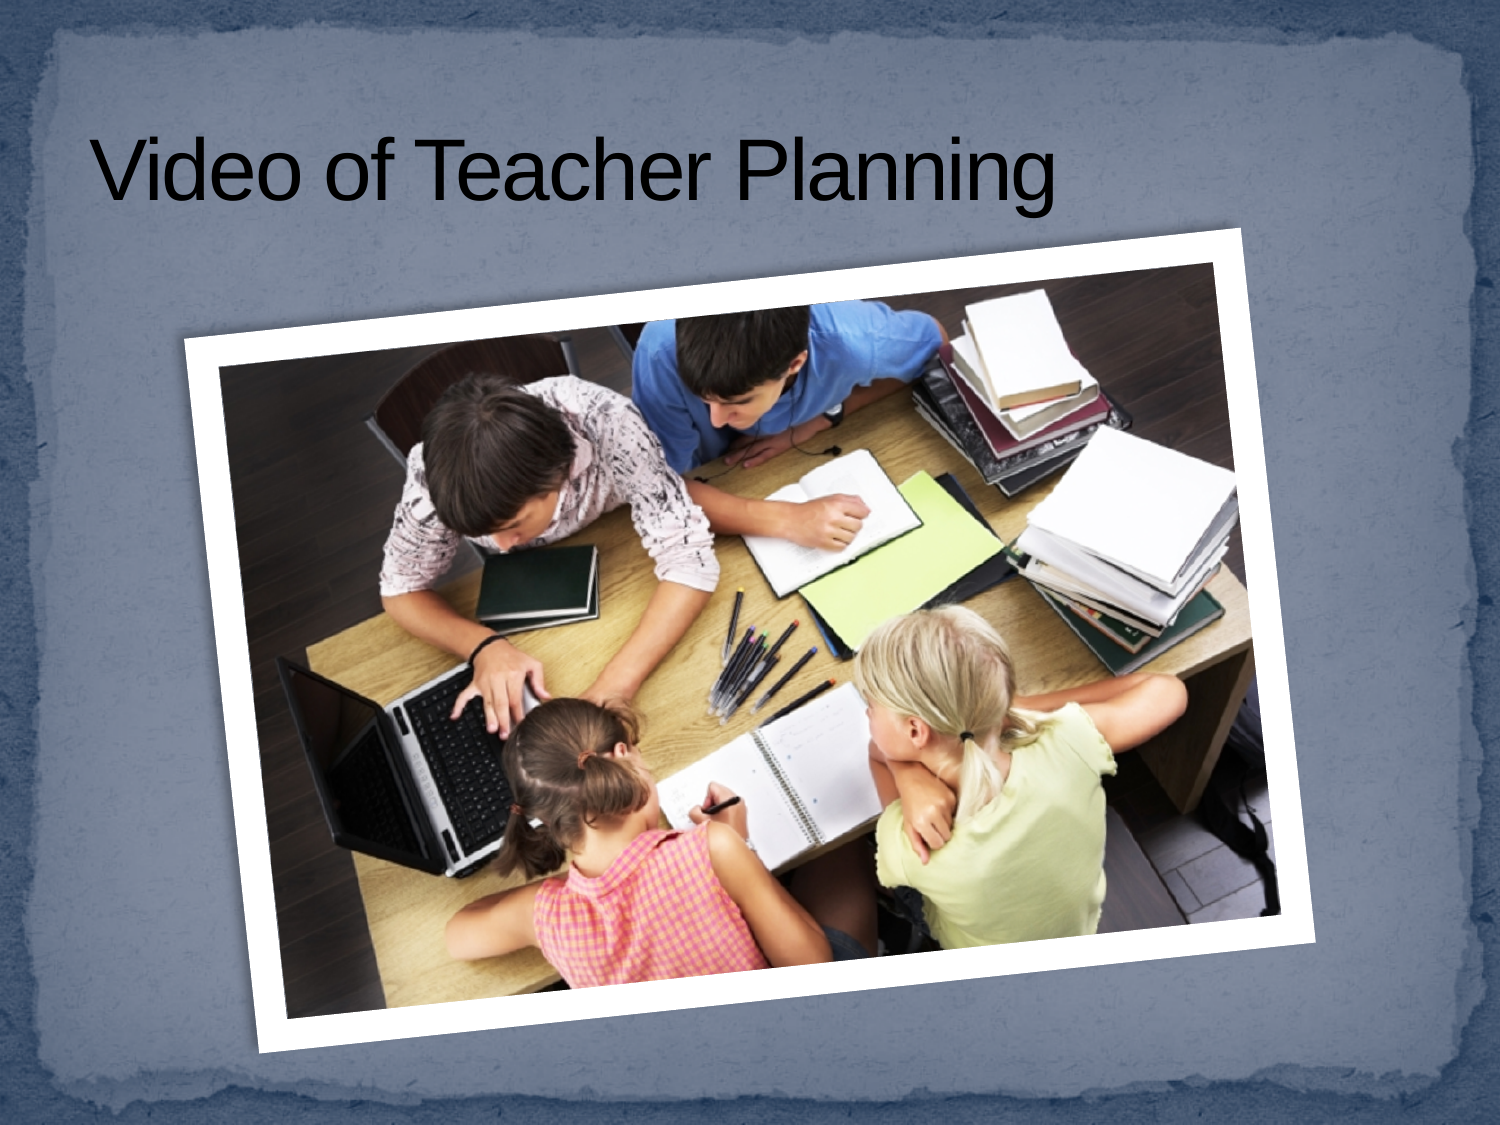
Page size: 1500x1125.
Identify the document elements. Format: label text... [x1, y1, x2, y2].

title Video of Teacher Planning [74, 24, 1425, 225]
picture [249, 312, 1281, 1018]
picture [220, 364, 248, 633]
picture [759, 263, 1217, 311]
